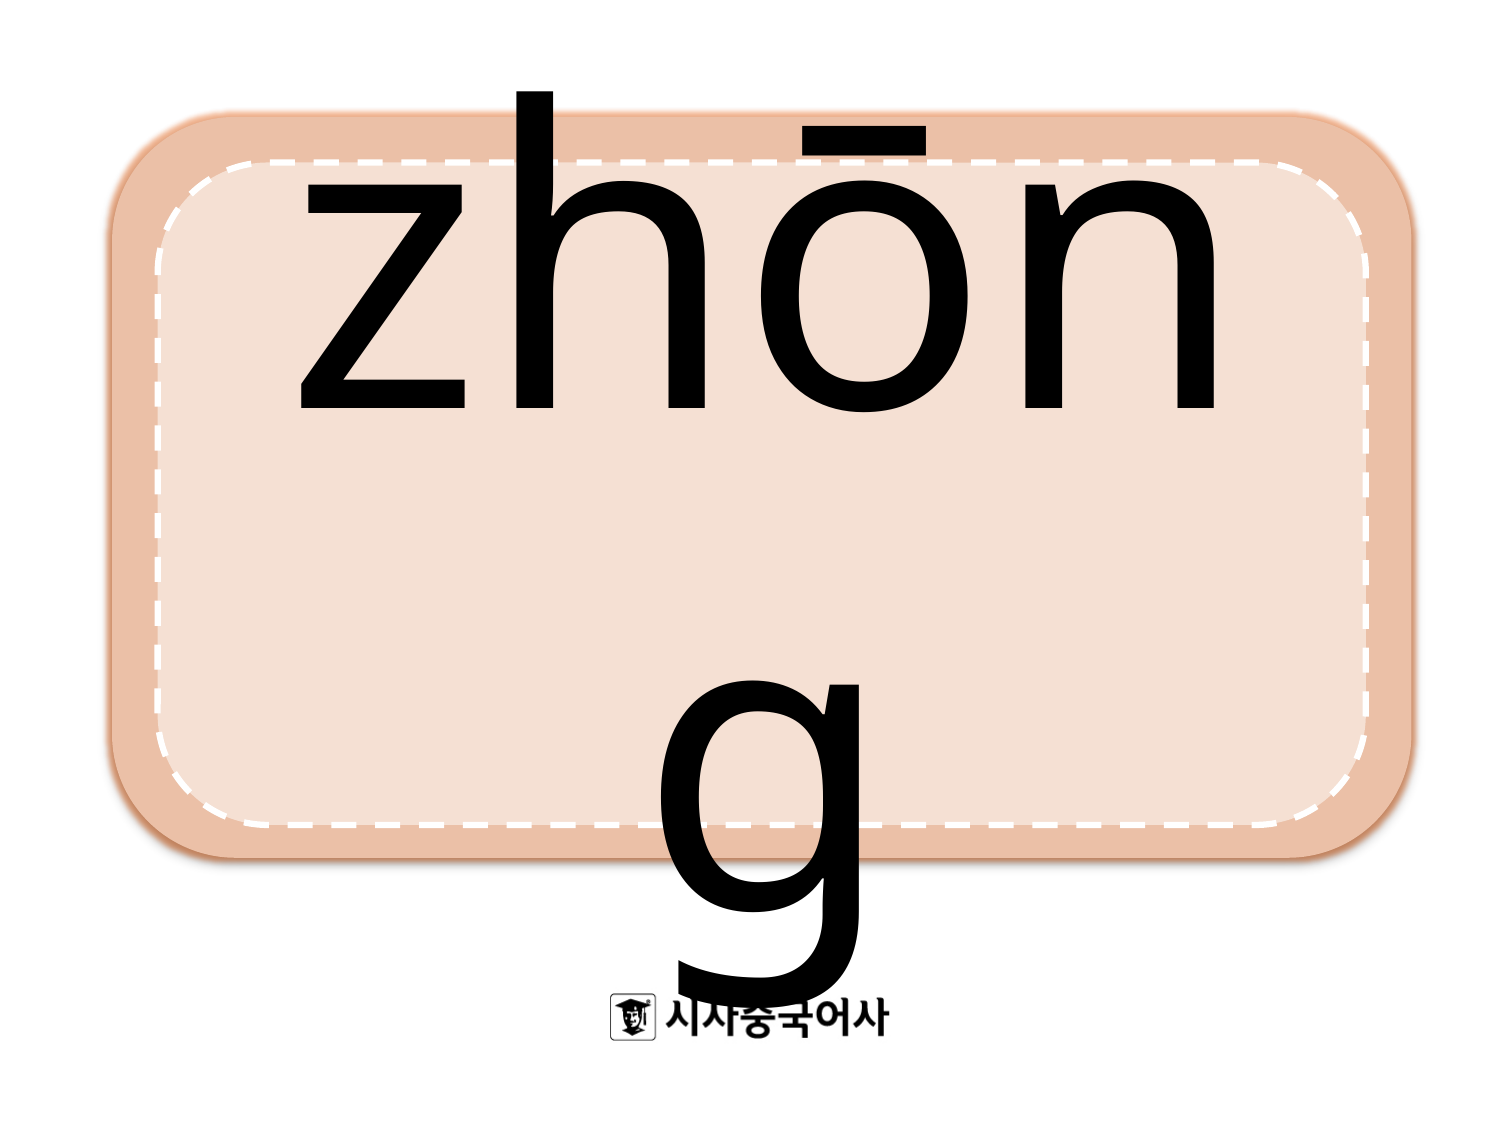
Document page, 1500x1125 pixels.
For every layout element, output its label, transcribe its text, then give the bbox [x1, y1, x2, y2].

picture [602, 987, 898, 1047]
text_box zhōng [162, 160, 1371, 824]
